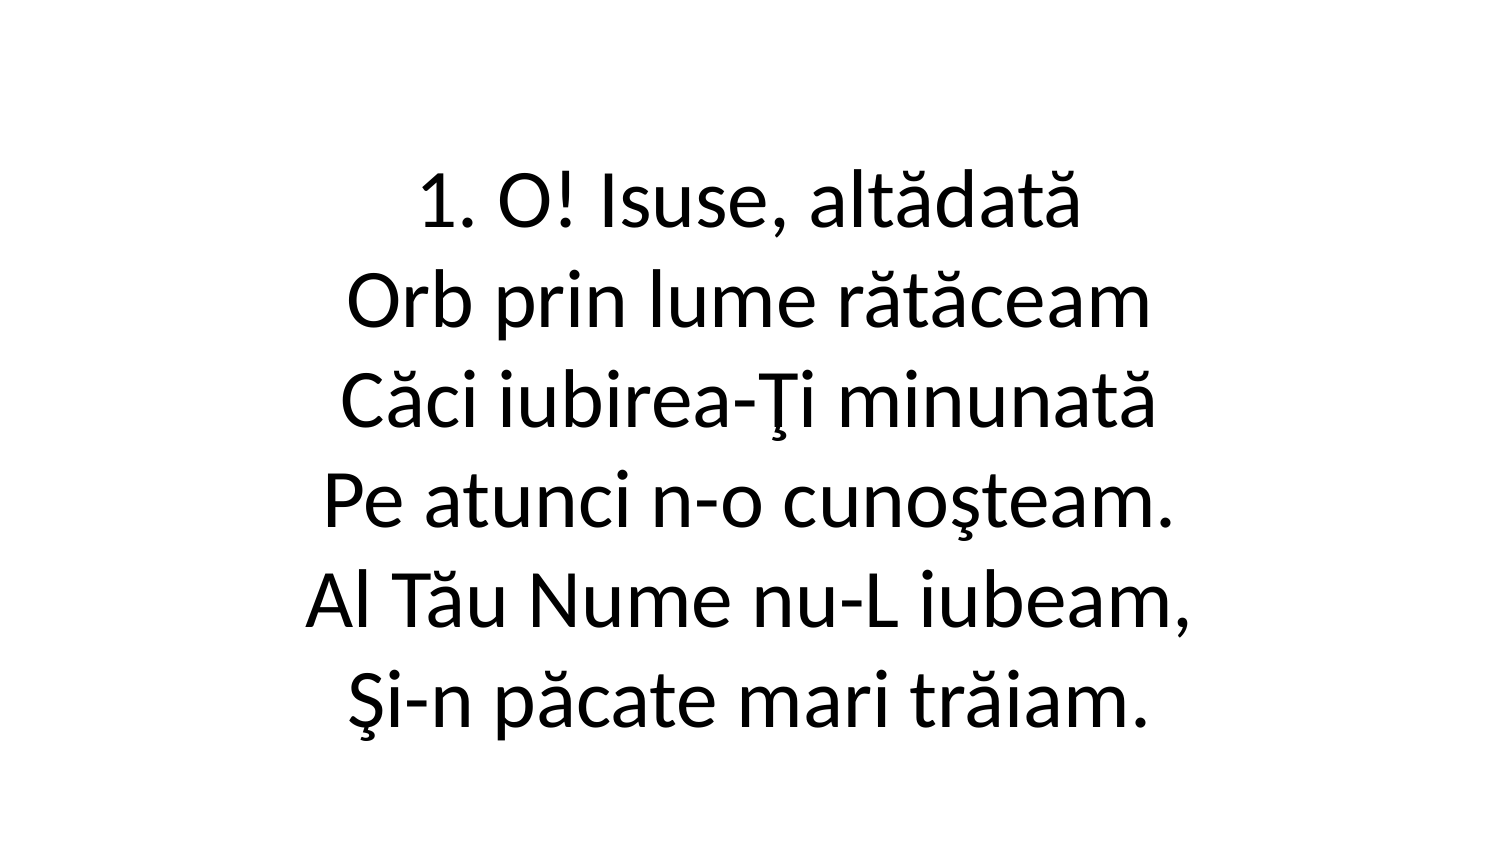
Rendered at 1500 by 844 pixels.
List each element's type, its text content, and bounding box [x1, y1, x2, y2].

text_box 1. O! Isuse, altădată Orb prin lume rătăceam Căci iubirea-Ţi minunată Pe atunci n-o cunoşteam. Al Tău Nume nu-L iubeam, Şi-n păcate mari trăiam. [290, 92, 1210, 752]
